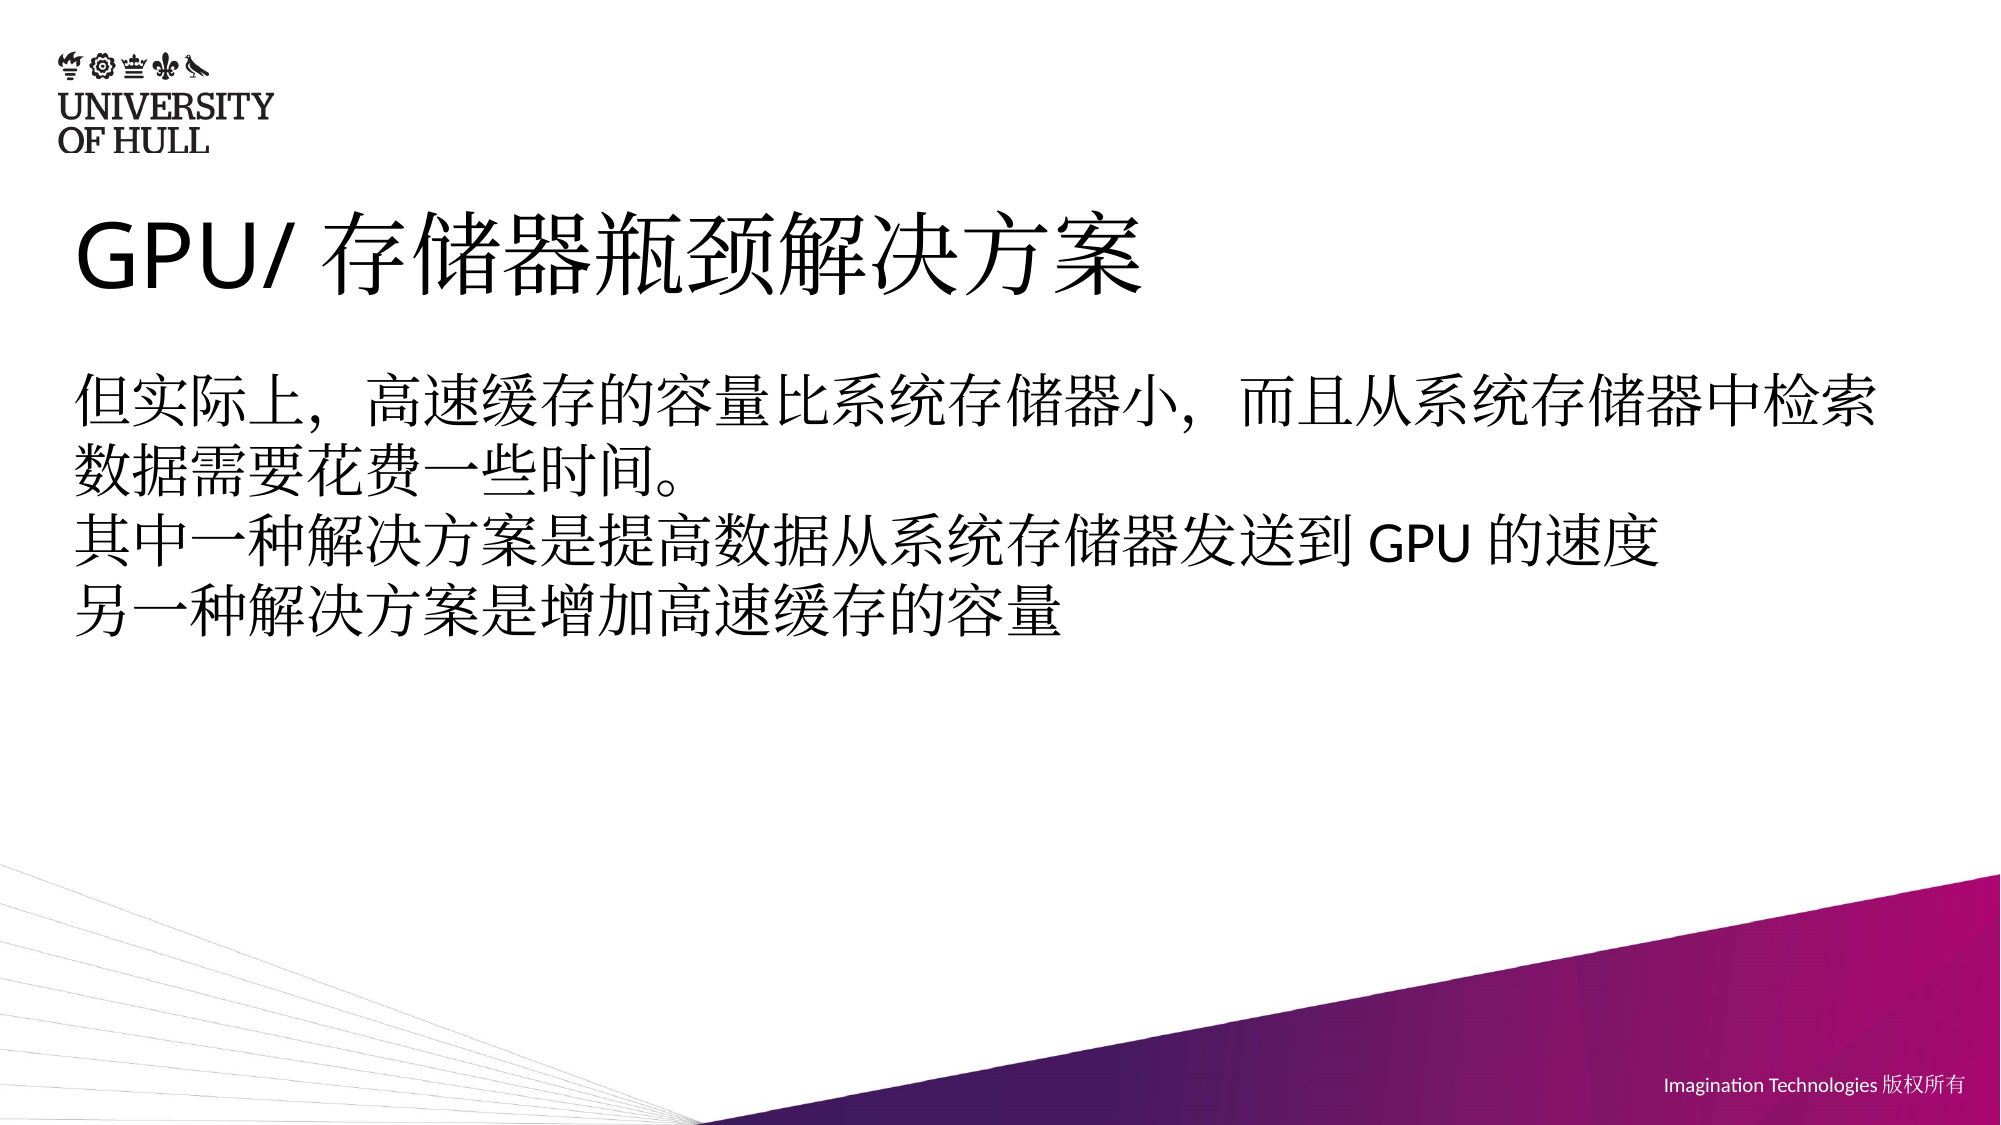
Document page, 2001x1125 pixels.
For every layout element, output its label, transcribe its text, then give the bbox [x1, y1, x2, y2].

title GPU/存储器瓶颈解决方案 [57, 178, 1931, 340]
picture [0, 0, 2000, 1125]
list 但实际上，高速缓存的容量比系统存储器小，而且从系统存储器中检索数据需要花费一些时间。 其中一种解决方案是提高数据从系统存储器发送到GPU的速度 另一种解决方案是增加高速缓存的容量 [57, 356, 1931, 1074]
